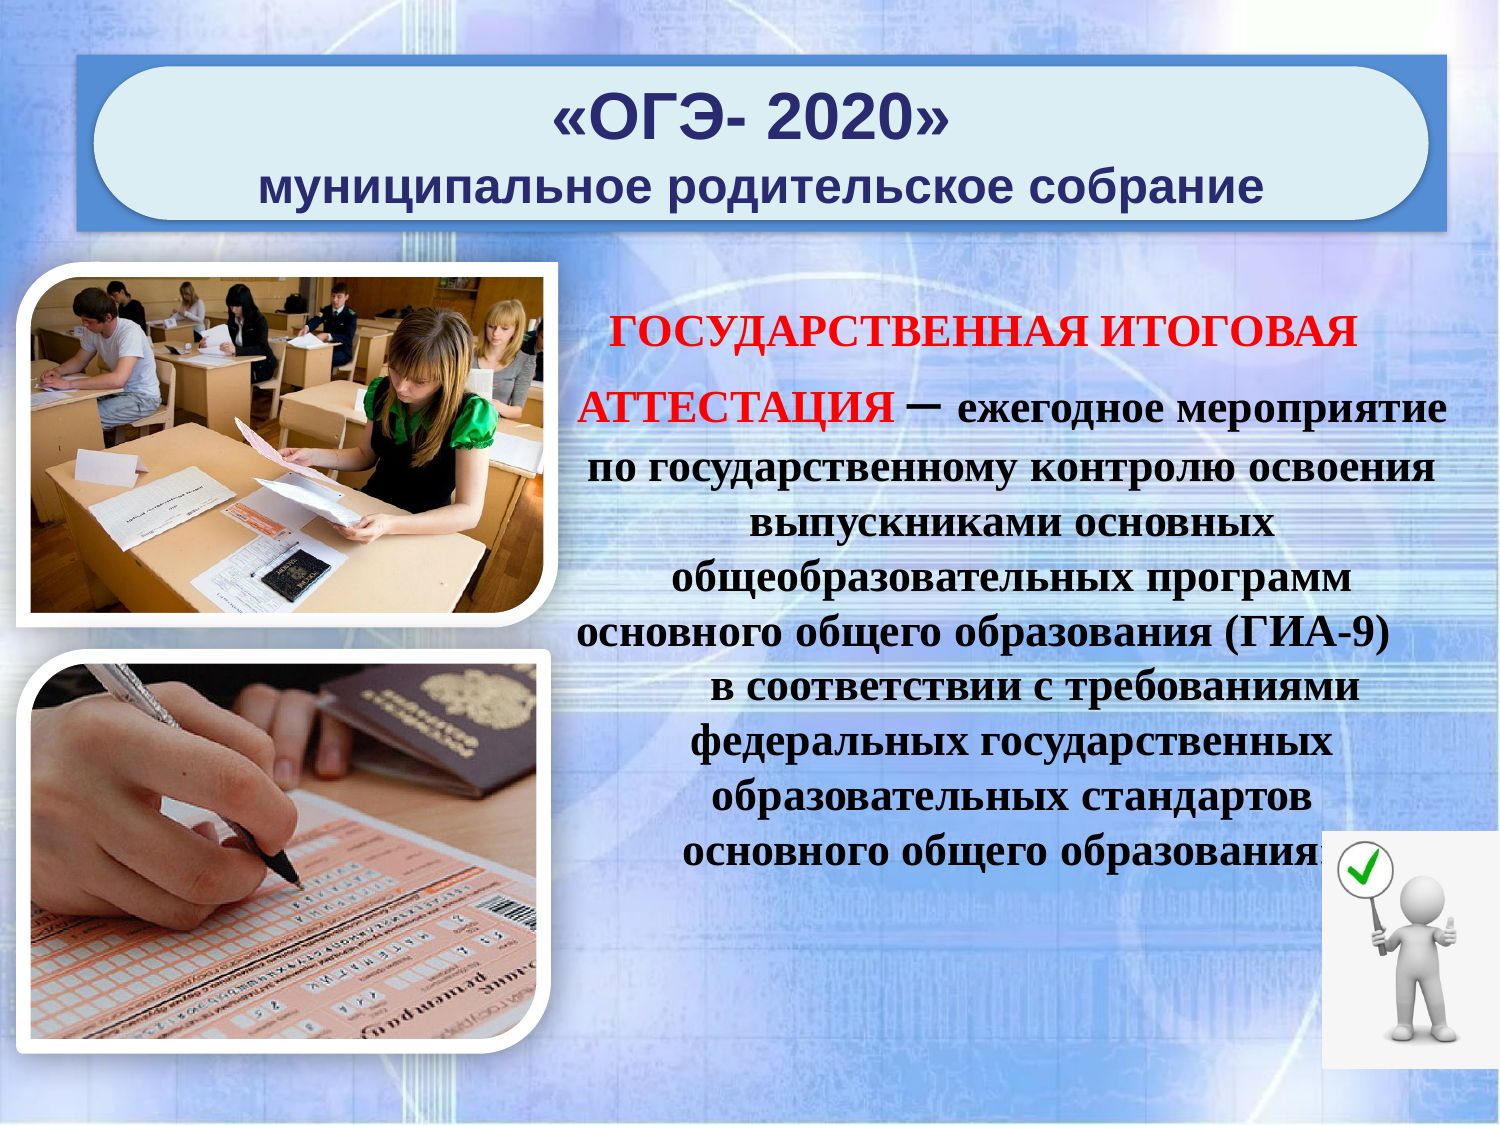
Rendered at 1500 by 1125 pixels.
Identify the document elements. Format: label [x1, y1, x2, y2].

picture [0, 0, 1500, 1125]
text_box [76, 54, 1448, 232]
